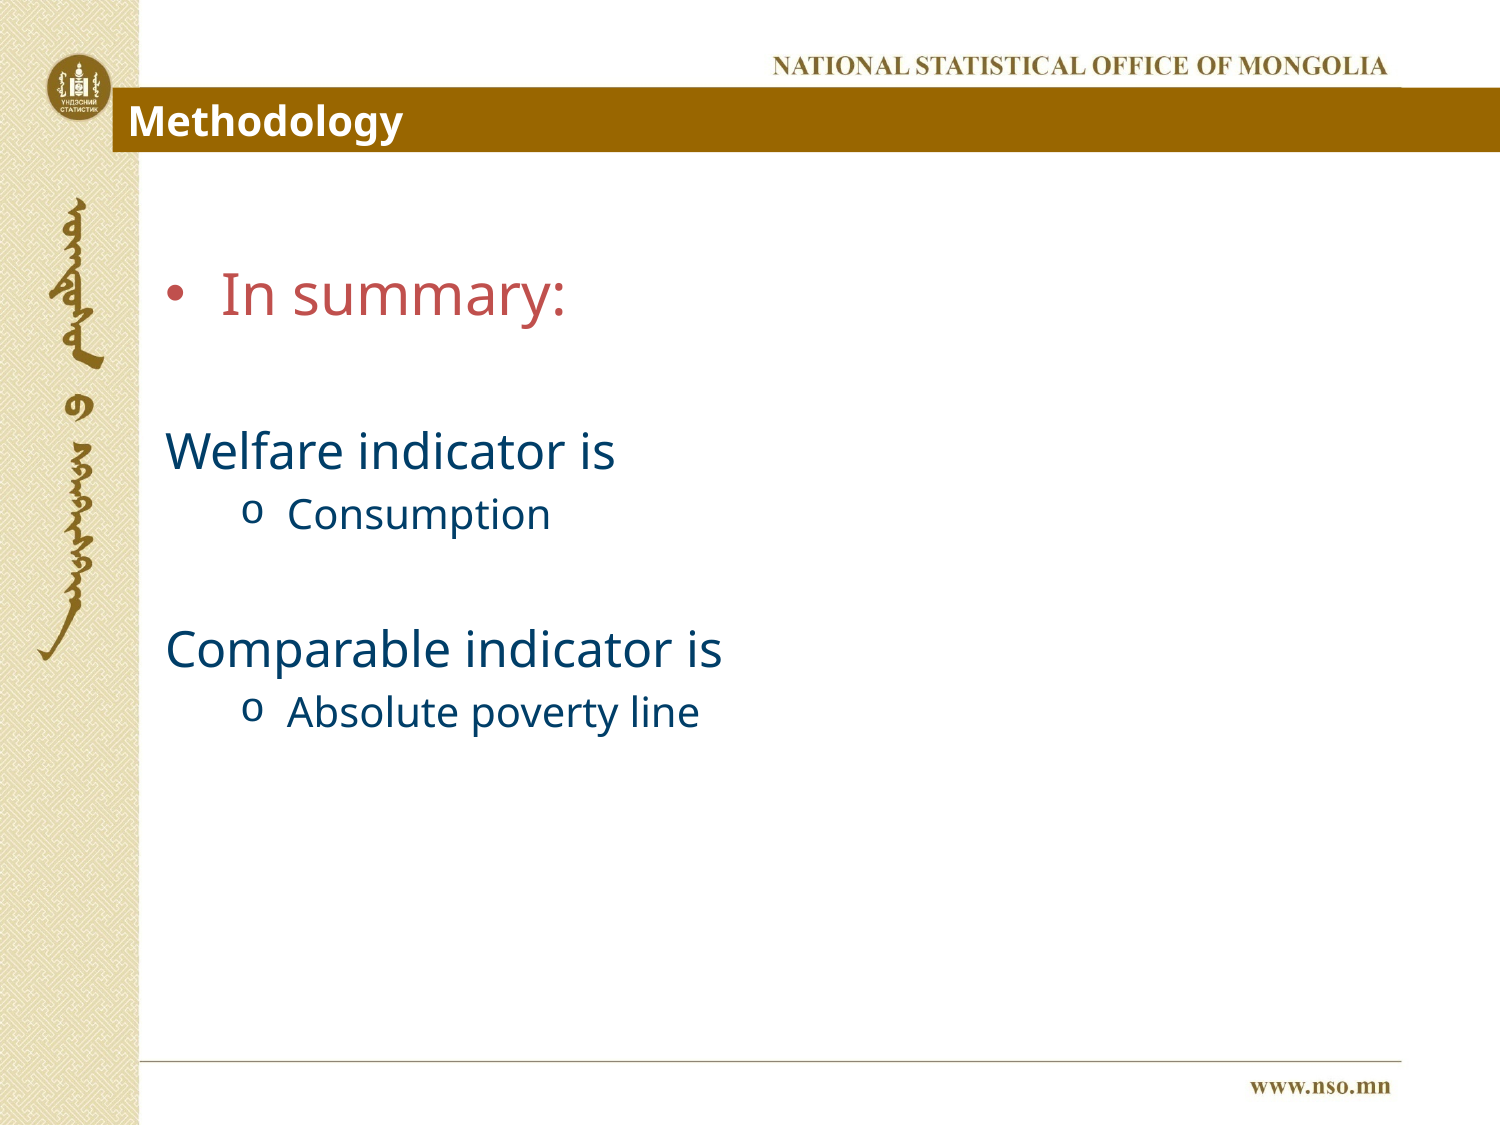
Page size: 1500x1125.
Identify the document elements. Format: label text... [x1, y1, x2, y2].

text_box Methodology [112, 87, 1500, 153]
picture [0, 0, 1500, 1125]
list In summary: Welfare indicator is Consumption Comparable indicator is Absolute poverty line [149, 249, 1438, 913]
